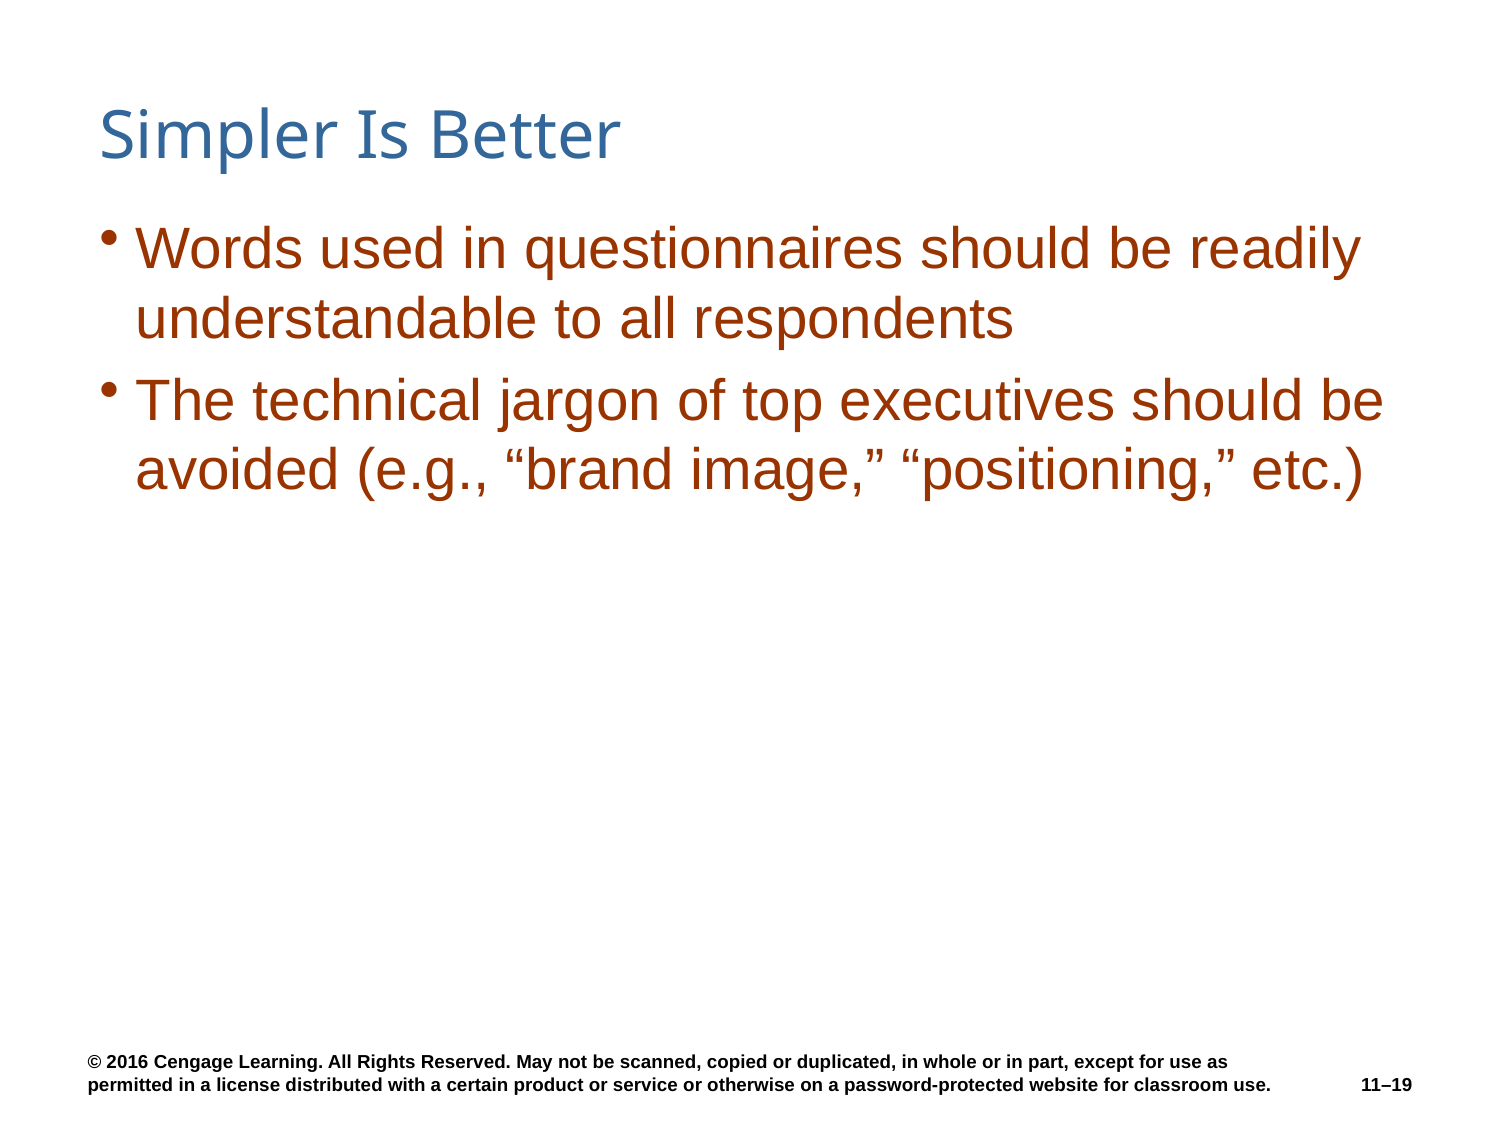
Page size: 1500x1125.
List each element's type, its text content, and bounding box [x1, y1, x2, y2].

title Simpler Is Better [84, 84, 1414, 140]
footer © 2016 Cengage Learning. All Rights Reserved. May not be scanned, copied or duplicated, in whole or in part, except for use as permitted in a license distributed with a certain product or service or otherwise on a password-protected website for classroom use. [87, 1057, 1050, 1103]
slide_number 11–19 [1050, 1042, 1413, 1103]
list Words used in questionnaires should be readily understandable to all respondents The technical jargon of top executives should be avoided (e.g., “brand image,” “positioning,” etc.) [84, 202, 1414, 1013]
